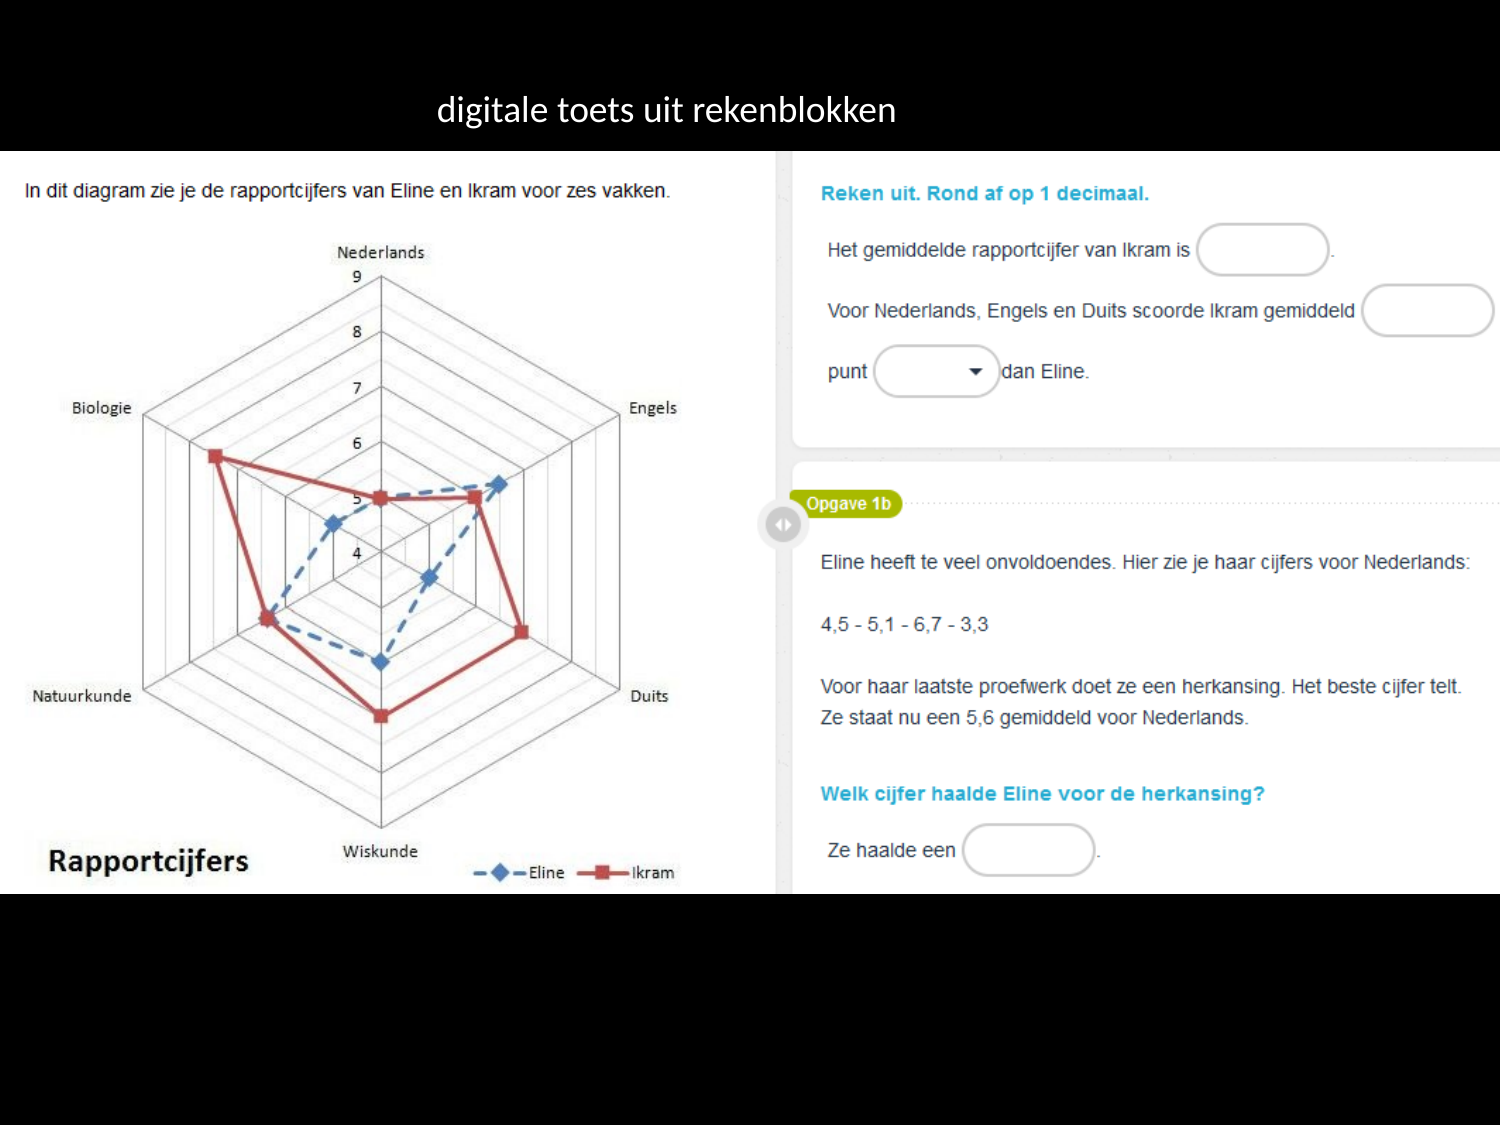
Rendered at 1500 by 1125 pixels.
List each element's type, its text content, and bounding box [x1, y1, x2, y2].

picture [0, 151, 1500, 894]
text_box digitale toets uit rekenblokken [422, 78, 921, 138]
